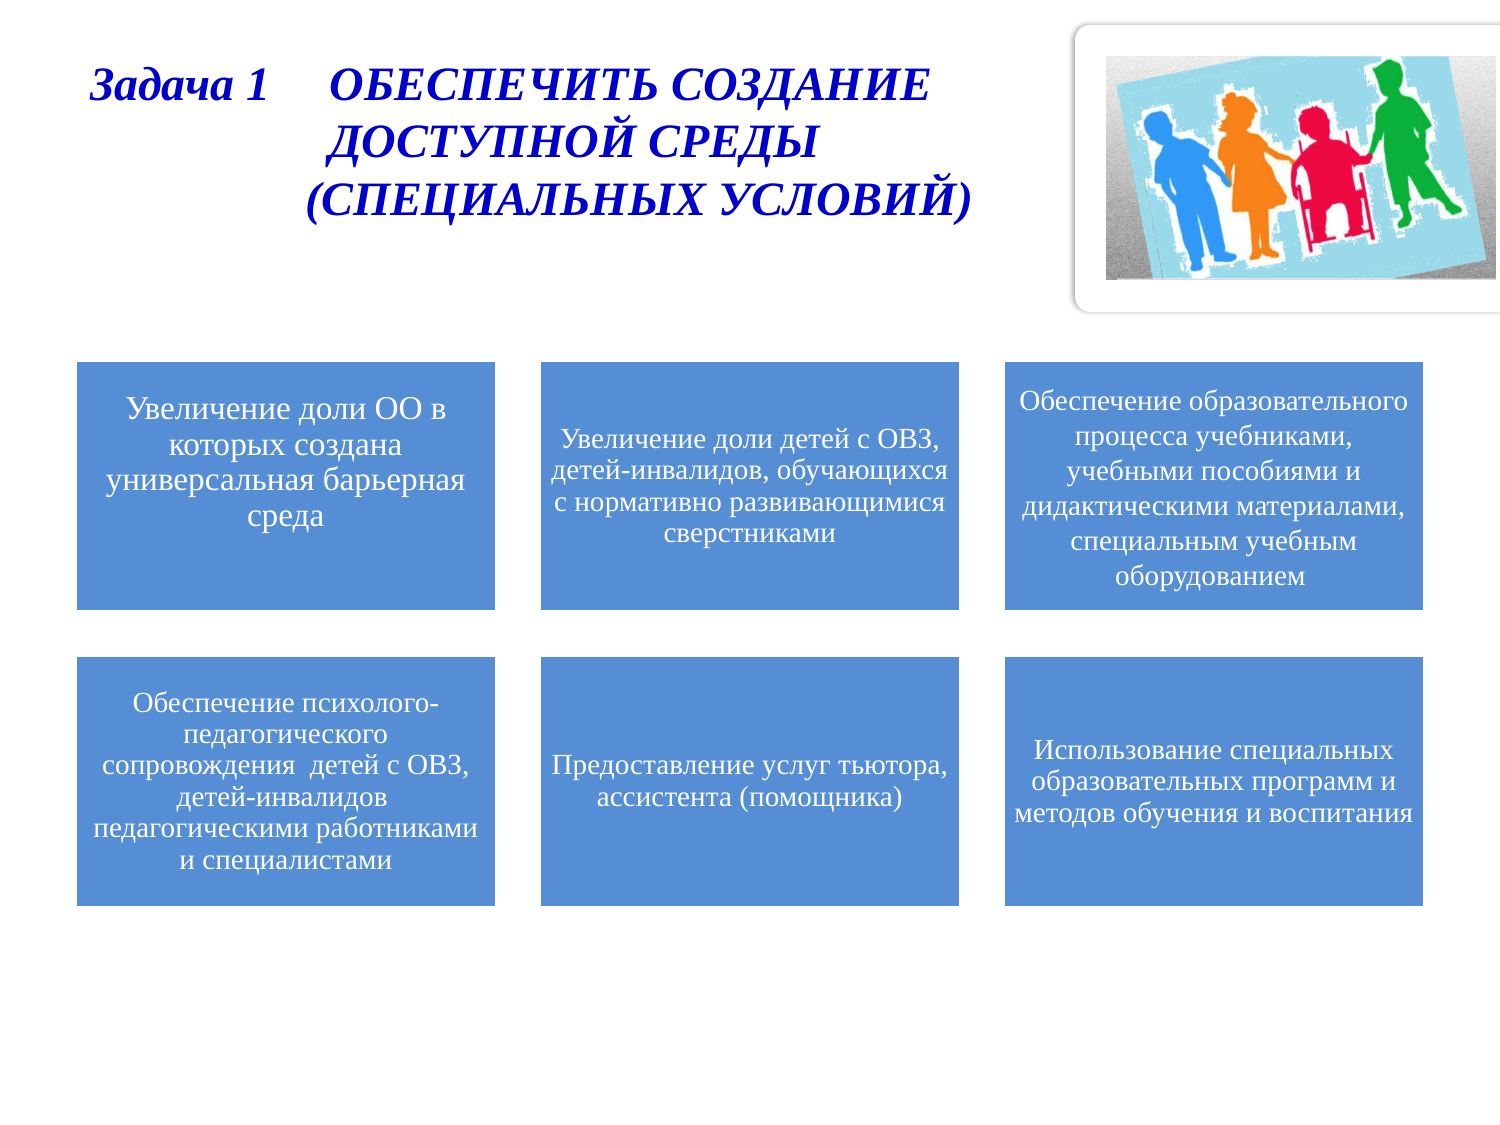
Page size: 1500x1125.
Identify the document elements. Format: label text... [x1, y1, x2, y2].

picture [1105, 55, 1496, 281]
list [74, 262, 1426, 1006]
title Задача 1 ОБЕСПЕЧИТЬ СОЗДАНИЕ ДОСТУПНОЙ СРЕДЫ (СПЕЦИАЛЬНЫХ УСЛОВИЙ) [75, 45, 1069, 233]
